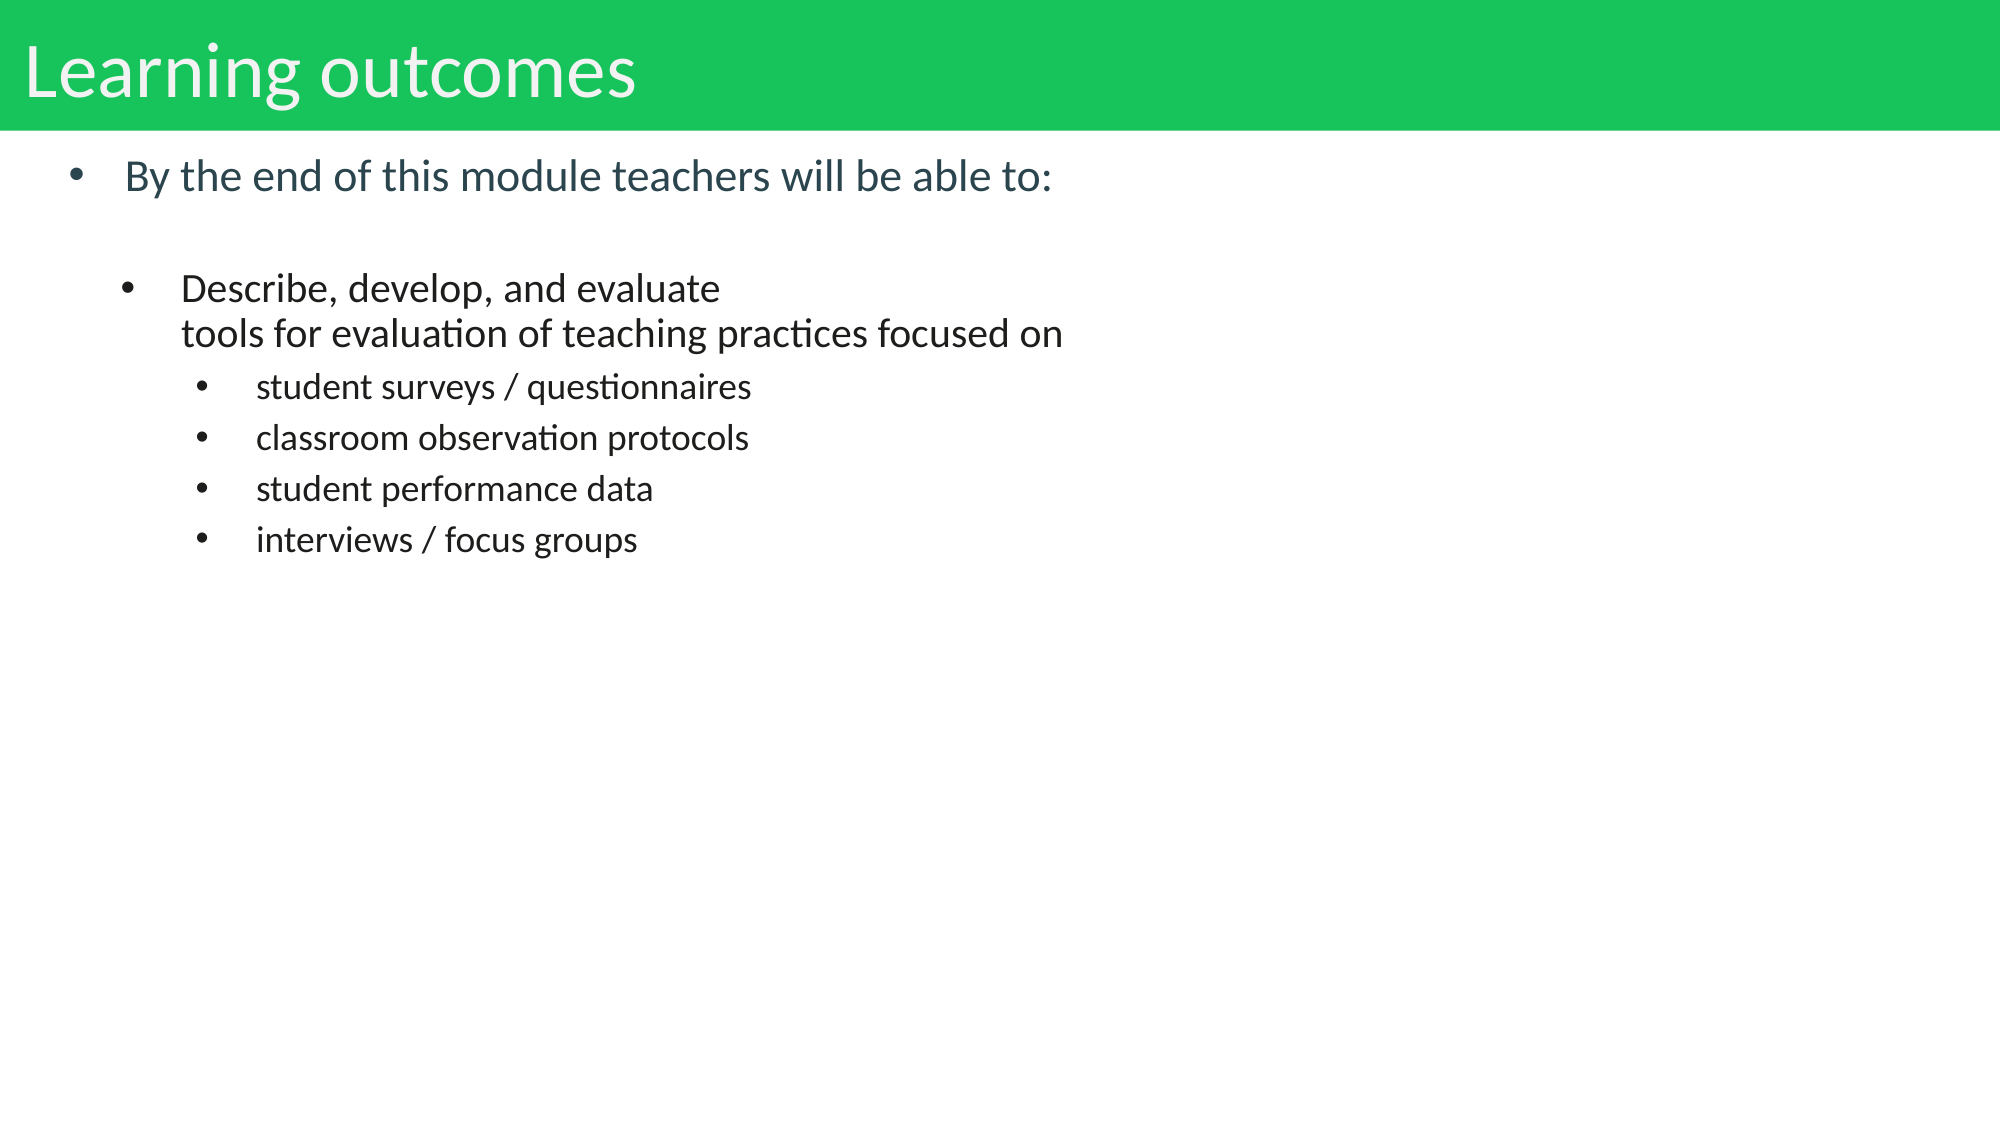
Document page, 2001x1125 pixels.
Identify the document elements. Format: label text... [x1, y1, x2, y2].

list By the end of this module teachers will be able to: Describe, develop, and evaluate tools for evaluation of teaching practices focused on student surveys / questionnaires classroom observation protocols student performance data interviews / focus groups [16, 144, 1976, 1108]
title Learning outcomes [16, 13, 1976, 131]
